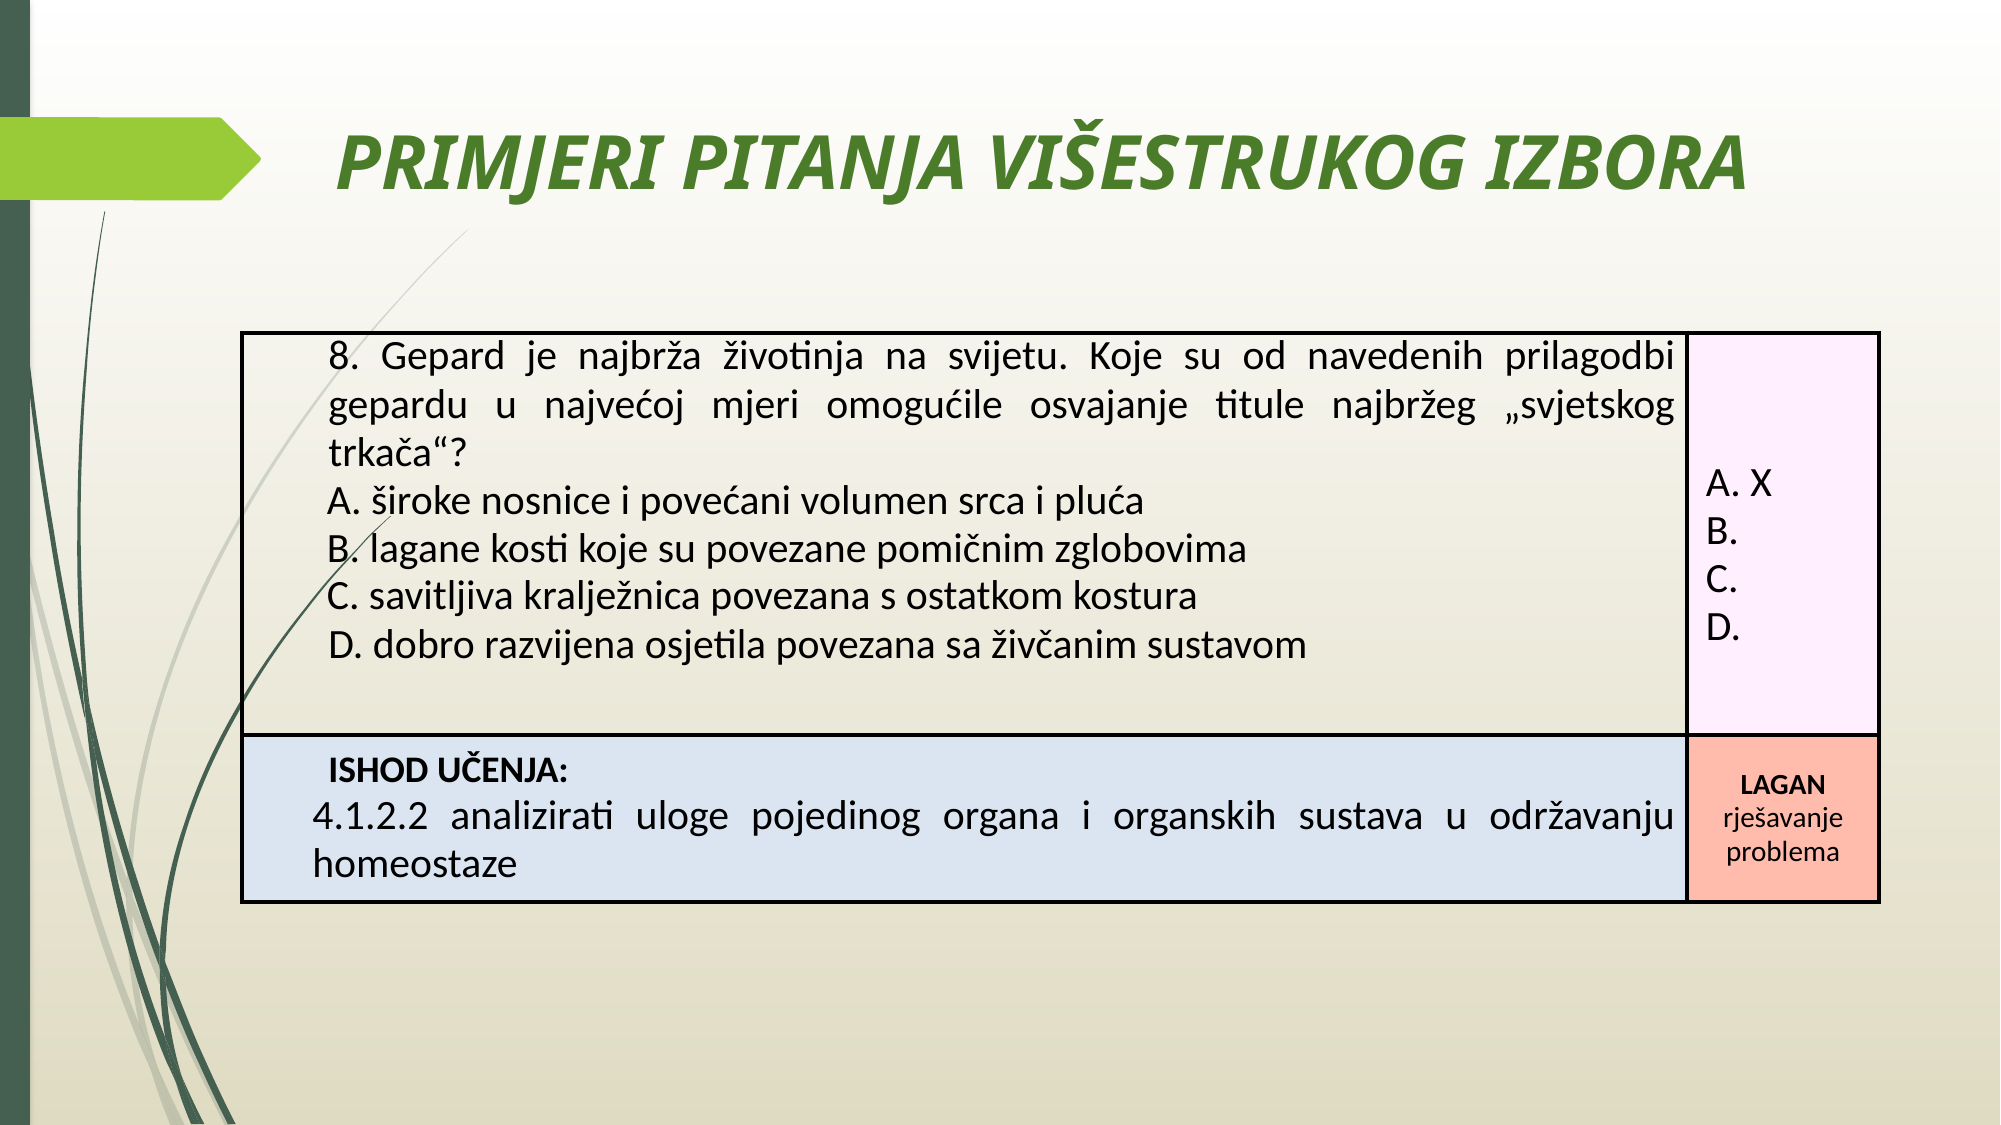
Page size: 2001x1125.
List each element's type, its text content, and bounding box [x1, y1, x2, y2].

table_header A. X B. C. D. [1689, 335, 1877, 733]
table_header 8. Gepard je najbrža životinja na svijetu. Koje su od navedenih prilagodbi gepardu u najvećoj mjeri omogućile osvajanje titule najbržeg „svjetskog trkača“? A. široke nosnice i povećani volumen srca i pluća B. lagane kosti koje su povezane pomičnim zglobovima C. savitljiva kralježnica povezana s ostatkom kostura D. dobro razvijena osjetila povezana sa živčanim sustavom [244, 335, 1685, 733]
title PRIMJERI PITANJA VIŠESTRUKOG IZBORA [320, 102, 1783, 225]
table_cell LAGAN rješavanje problema [1689, 737, 1877, 900]
table_cell ISHOD UČENJA: 4.1.2.2 analizirati uloge pojedinog organa i organskih sustava u održavanju homeostaze [244, 737, 1685, 900]
